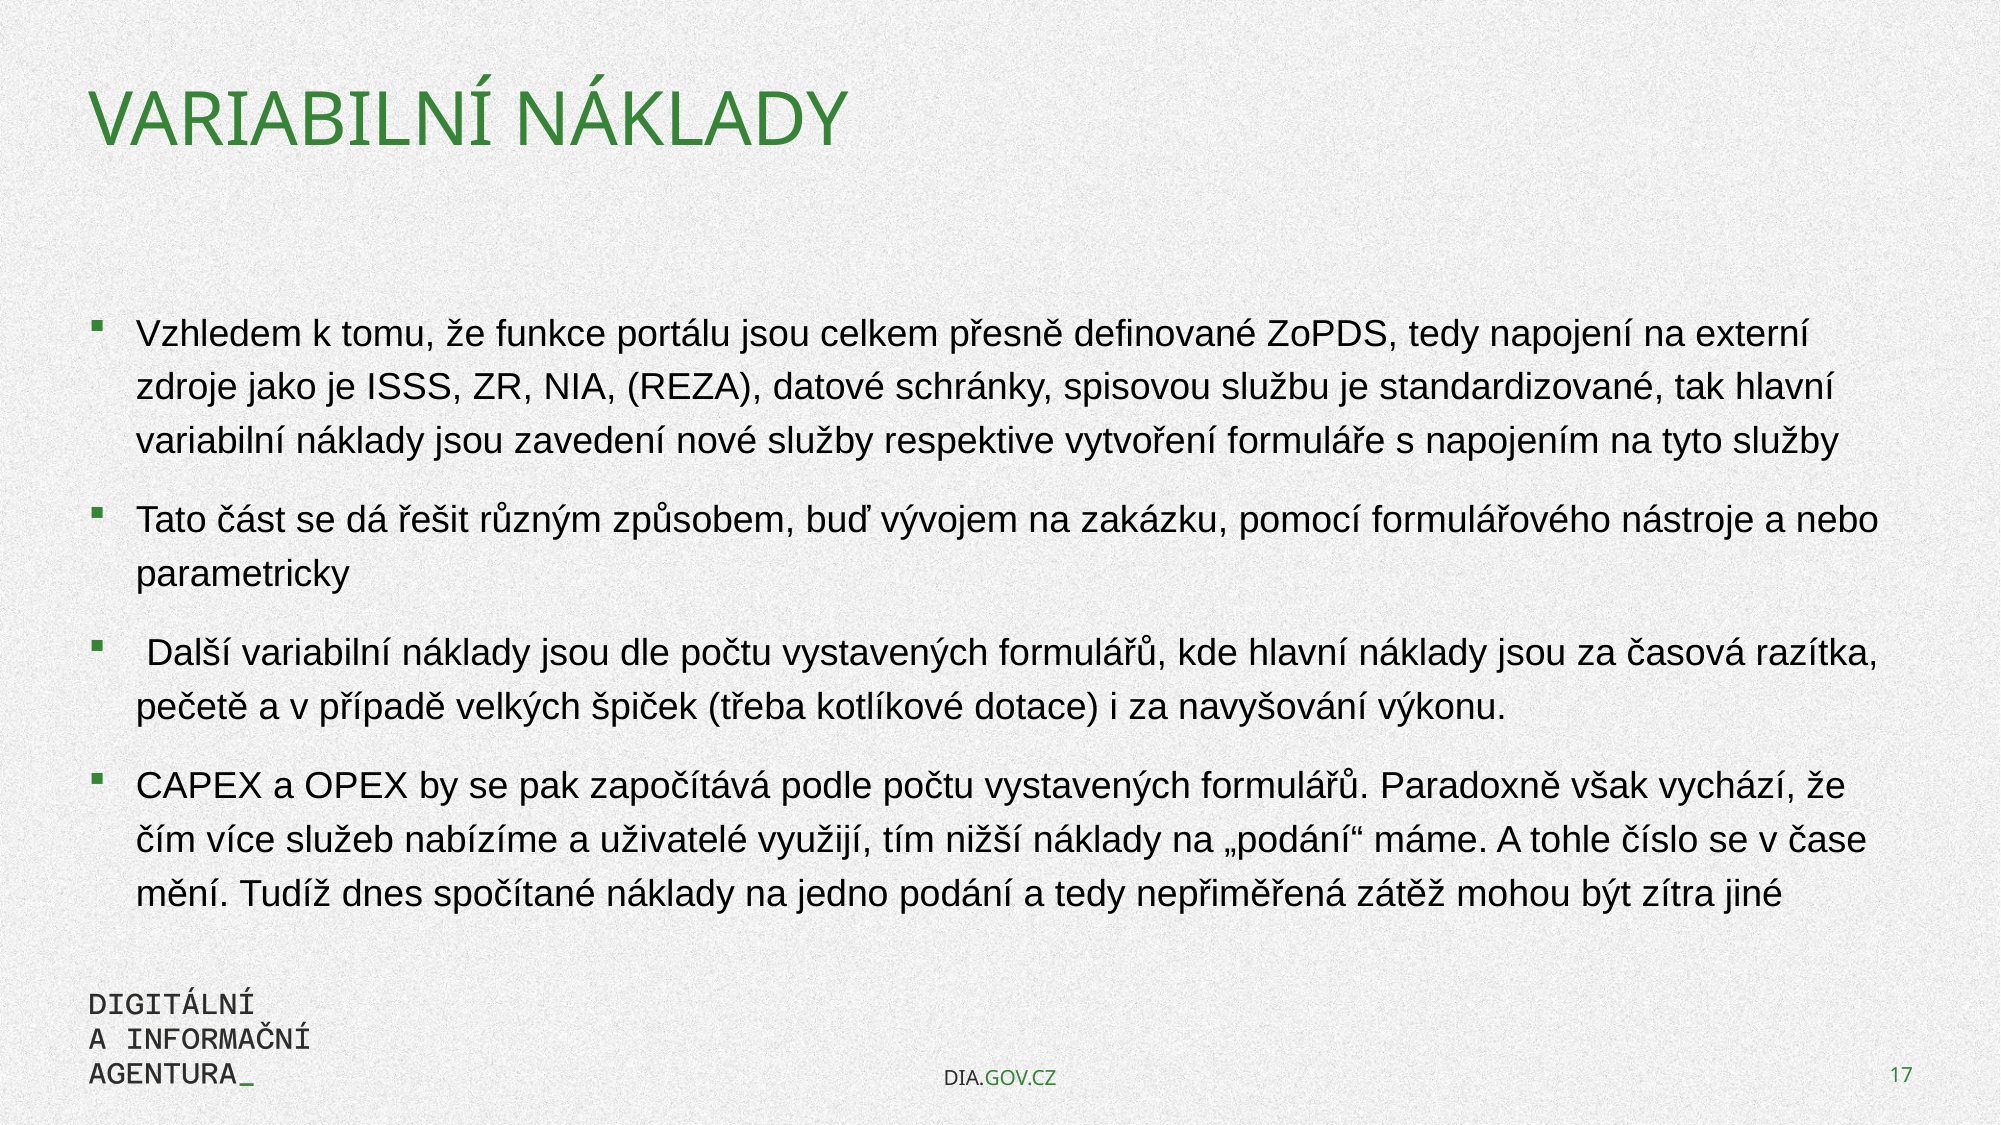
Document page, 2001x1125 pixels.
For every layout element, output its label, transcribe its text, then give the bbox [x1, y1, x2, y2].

list Vzhledem k tomu, že funkce portálu jsou celkem přesně definované ZoPDS, tedy napojení na externí zdroje jako je ISSS, ZR, NIA, (REZA), datové schránky, spisovou službu je standardizované, tak hlavní variabilní náklady jsou zavedení nové služby respektive vytvoření formuláře s napojením na tyto služby Tato část se dá řešit různým způsobem, buď vývojem na zakázku, pomocí formulářového nástroje a nebo parametricky Další variabilní náklady jsou dle počtu vystavených formulářů, kde hlavní náklady jsou za časová razítka, pečetě a v případě velkých špiček (třeba kotlíkové dotace) i za navyšování výkonu. CAPEX a OPEX by se pak započítává podle počtu vystavených formulářů. Paradoxně však vychází, že čím více služeb nabízíme a uživatelé využijí, tím nižší náklady na „podání“ máme. A tohle číslo se v čase mění. Tudíž dnes spočítané náklady na jedno podání a tedy nepřiměřená zátěž mohou být zítra jiné [88, 299, 1912, 980]
slide_number 17 [1612, 1037, 1928, 1098]
footer DIA.GOV.CZ [558, 1037, 1442, 1098]
picture [0, 0, 2001, 1125]
title Variabilní náklady [88, 70, 1912, 284]
